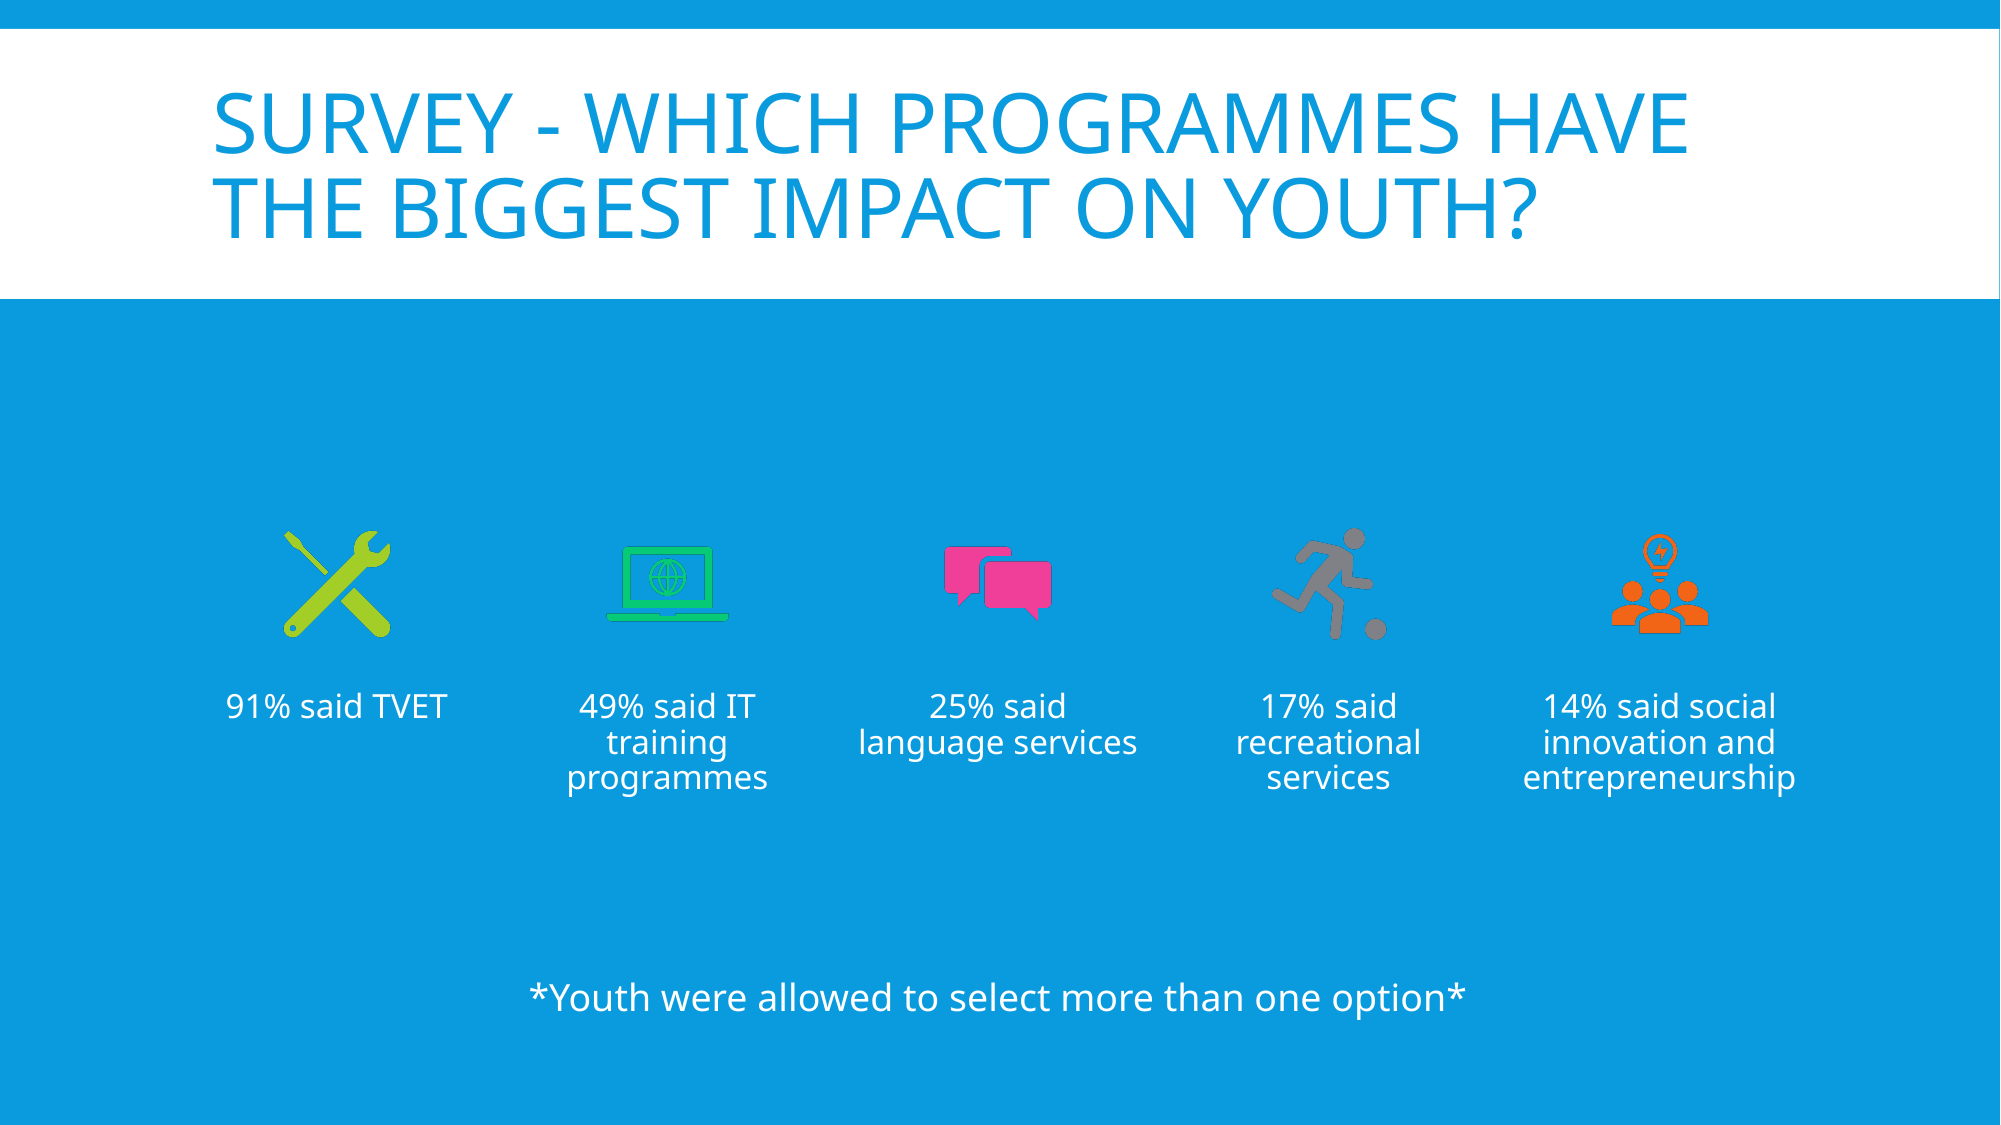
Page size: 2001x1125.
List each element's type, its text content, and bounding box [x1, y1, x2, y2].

text_box *Youth were allowed to select more than one option* [54, 966, 1943, 1027]
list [195, 381, 1801, 942]
title Survey - Which programmes have the biggest impact on youth? [197, 46, 1803, 295]
